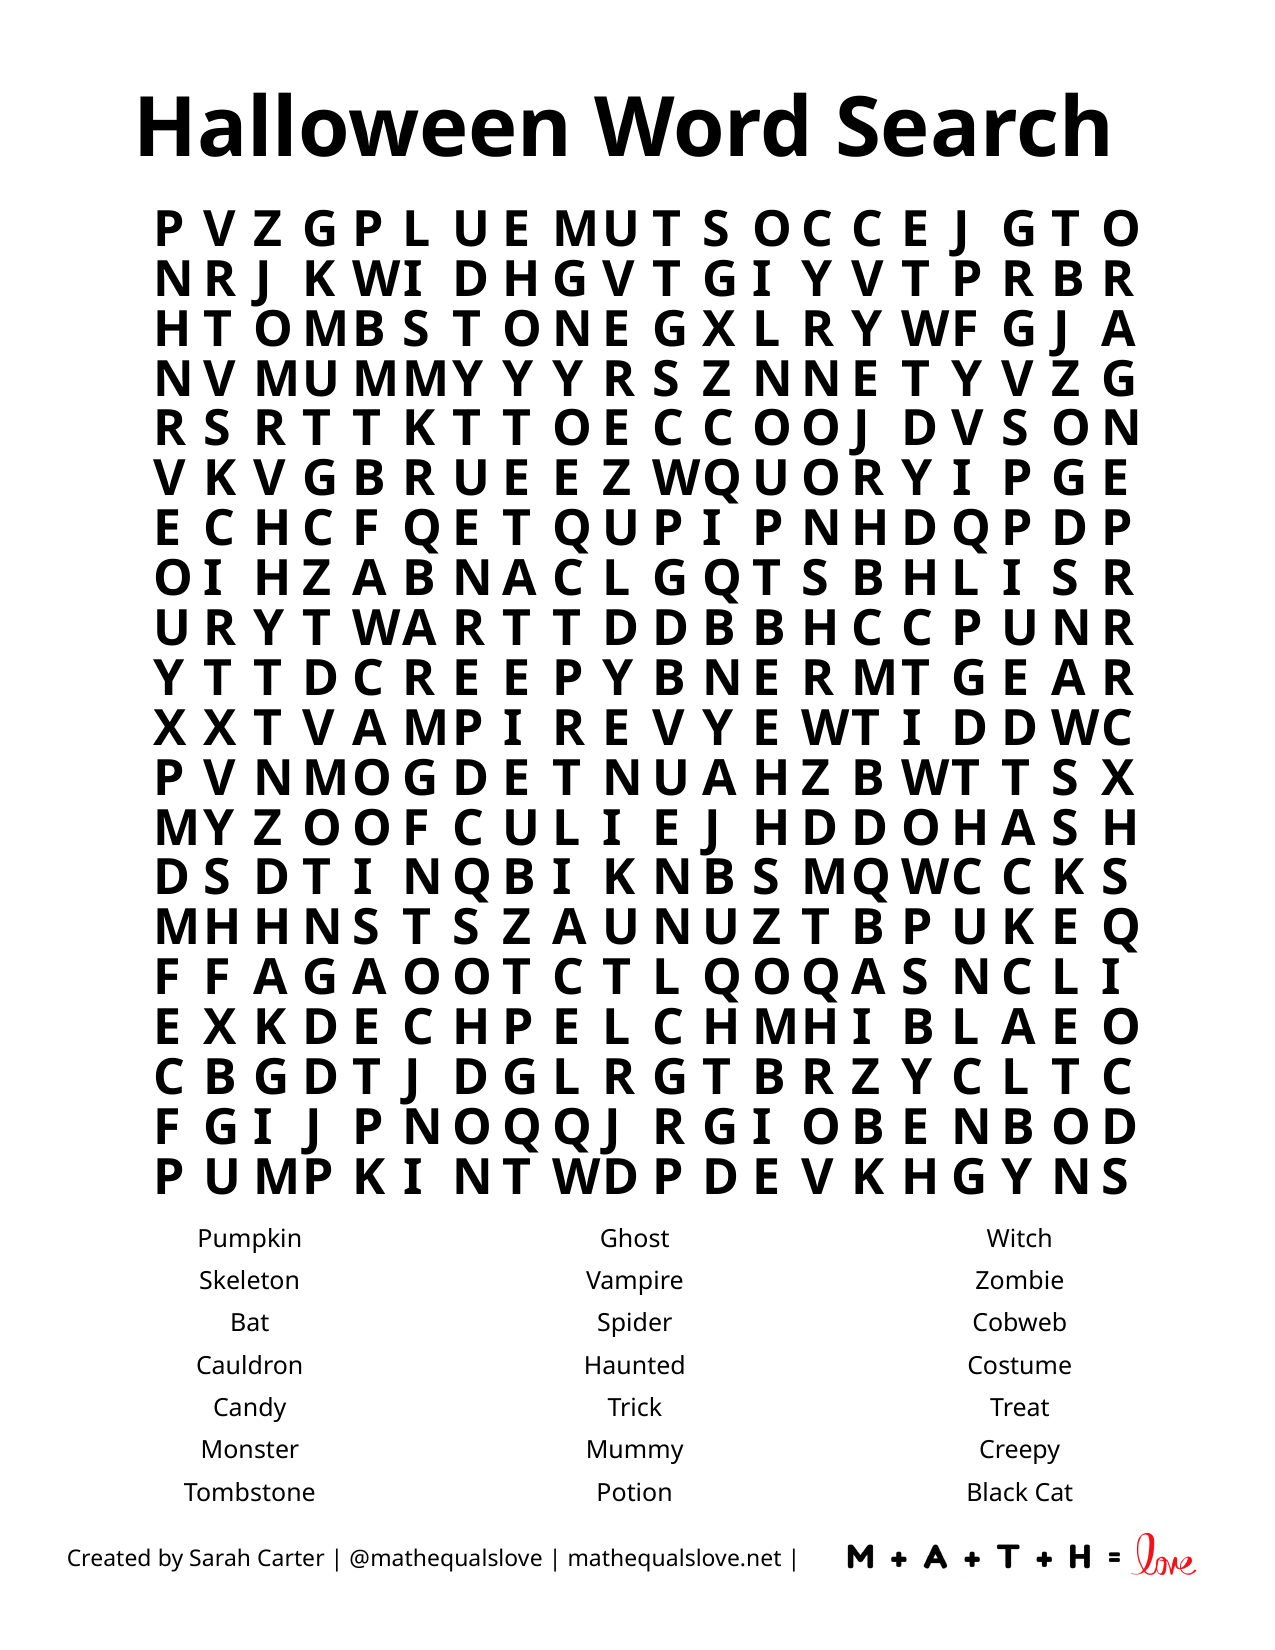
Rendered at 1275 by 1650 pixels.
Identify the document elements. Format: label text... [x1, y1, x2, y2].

table_cell Vampire [442, 1263, 827, 1305]
table_cell Mummy [442, 1432, 827, 1474]
table_cell Candy [57, 1390, 442, 1432]
table_cell Skeleton [57, 1263, 442, 1305]
table_cell Haunted [442, 1347, 827, 1390]
table_cell Treat [827, 1390, 1212, 1432]
table_cell Cauldron [57, 1347, 442, 1390]
table_cell Tombstone [57, 1474, 442, 1517]
text_box Halloween Word Search [108, 65, 1162, 181]
table_cell Trick [442, 1390, 827, 1432]
table_cell Costume [827, 1347, 1212, 1390]
table_cell Zombie [827, 1263, 1212, 1305]
table_cell Bat [57, 1305, 442, 1347]
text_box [138, 201, 1137, 1200]
text_box Created by Sarah Carter | @mathequalslove | mathequalslove.net | [60, 1537, 1086, 1593]
table_cell Spider [442, 1305, 827, 1347]
picture [839, 1530, 1202, 1581]
table_cell Black Cat [827, 1474, 1212, 1517]
table_header Ghost [442, 1220, 827, 1263]
table_cell Potion [442, 1474, 827, 1517]
table_header Witch [827, 1220, 1212, 1263]
table_cell Monster [57, 1432, 442, 1474]
table_cell Cobweb [827, 1305, 1212, 1347]
table_cell Creepy [827, 1432, 1212, 1474]
table_header Pumpkin [57, 1220, 442, 1263]
